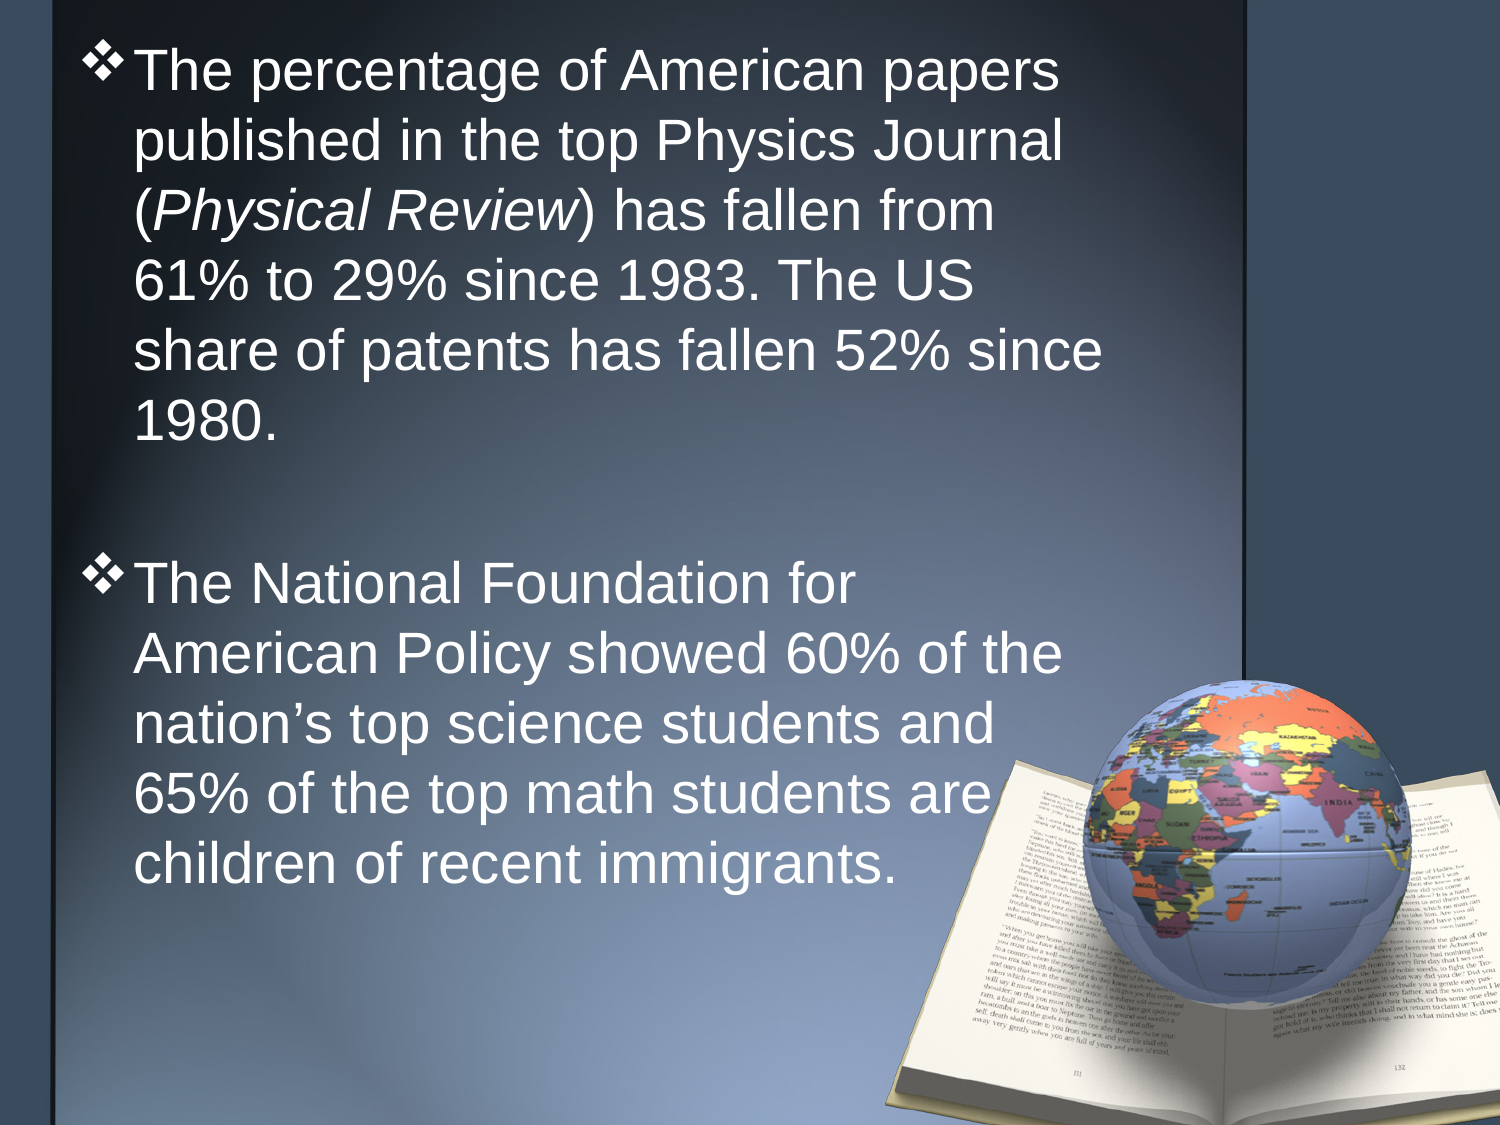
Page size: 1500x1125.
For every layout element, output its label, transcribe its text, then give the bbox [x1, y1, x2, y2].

picture [0, 0, 1500, 1125]
text_box The percentage of American papers published in the top Physics Journal (Physical Review) has fallen from 61% to 29% since 1983. The US share of patents has fallen 52% since 1980. The National Foundation for American Policy showed 60% of the nation’s top science students and 65% of the top math students are children of recent immigrants. [62, 24, 1125, 813]
